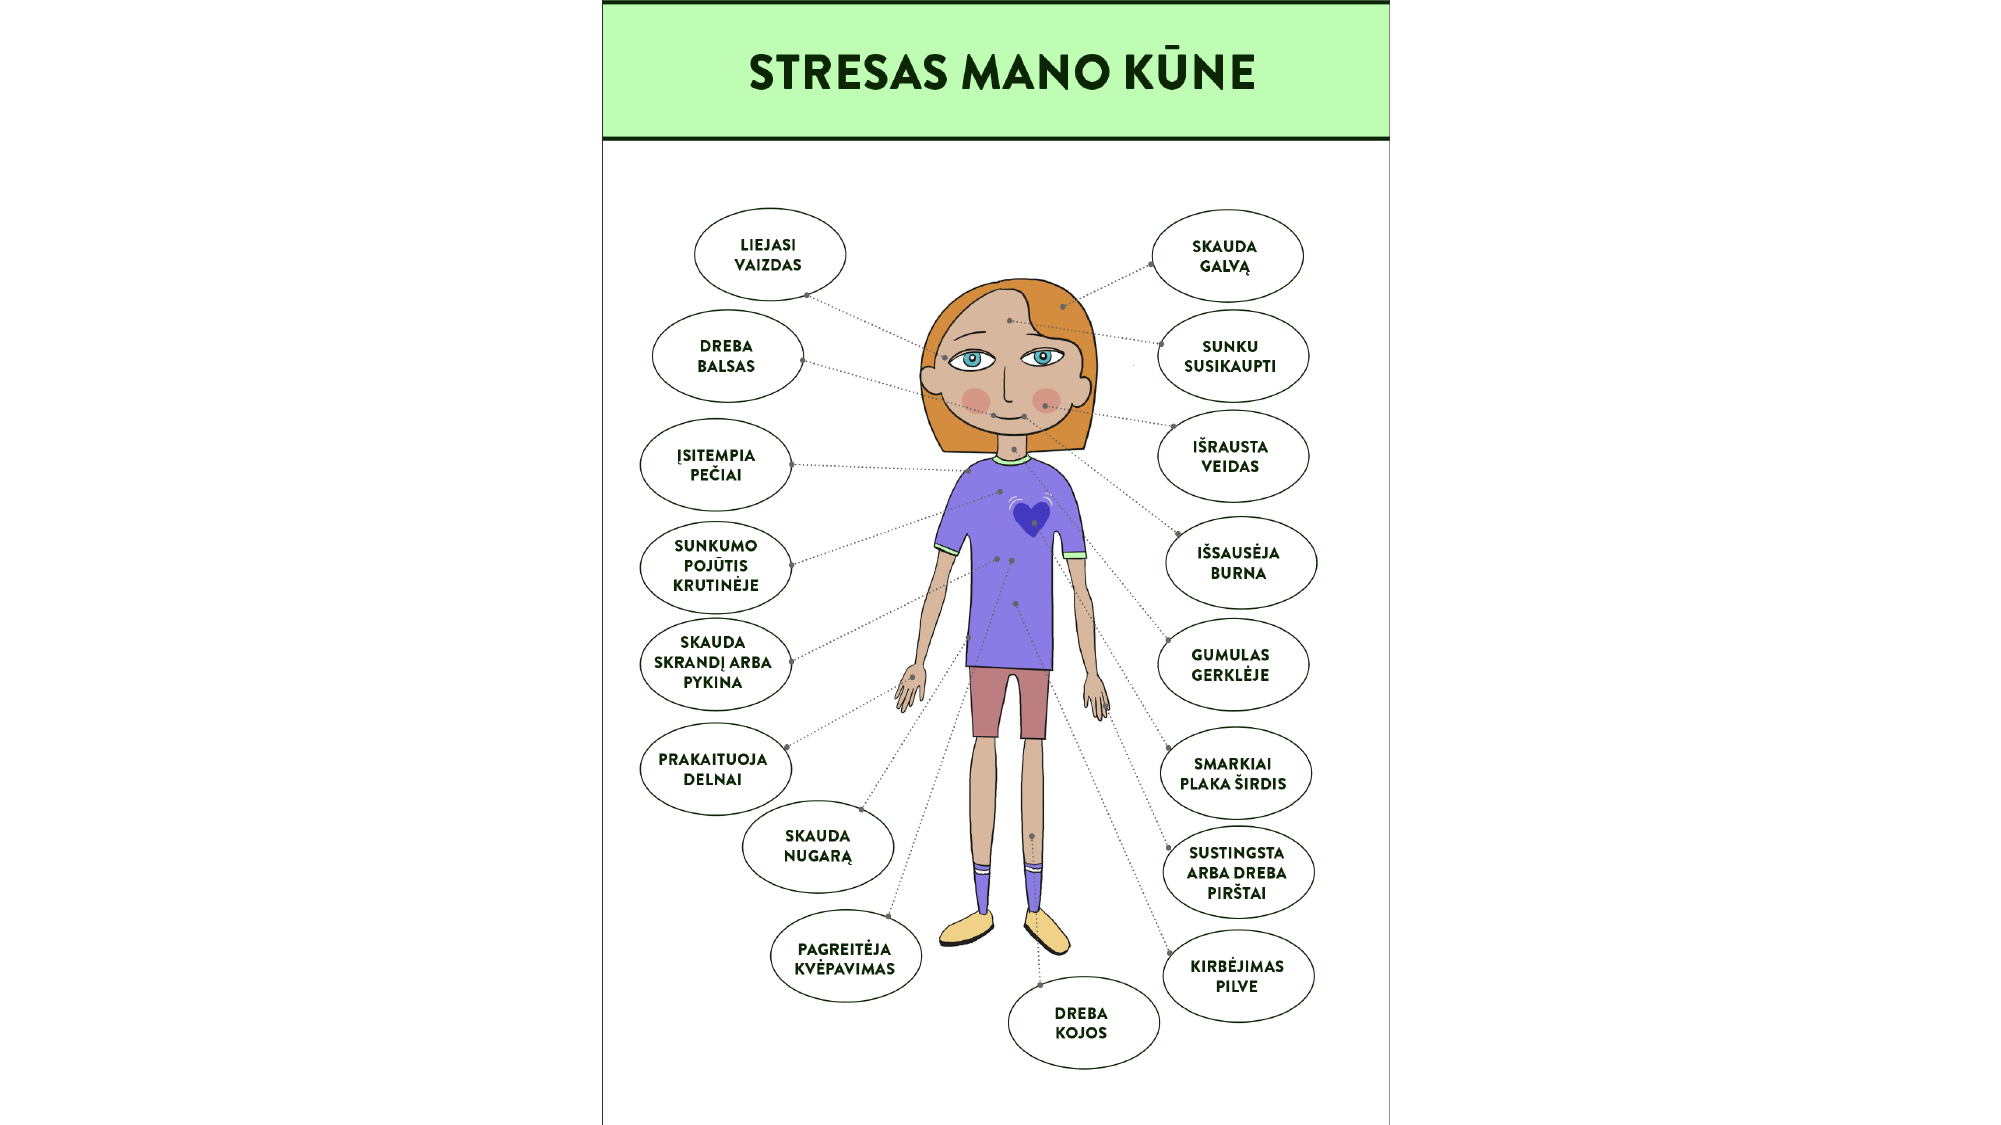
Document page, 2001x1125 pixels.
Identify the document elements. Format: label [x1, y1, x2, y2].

picture [601, 0, 1390, 1125]
